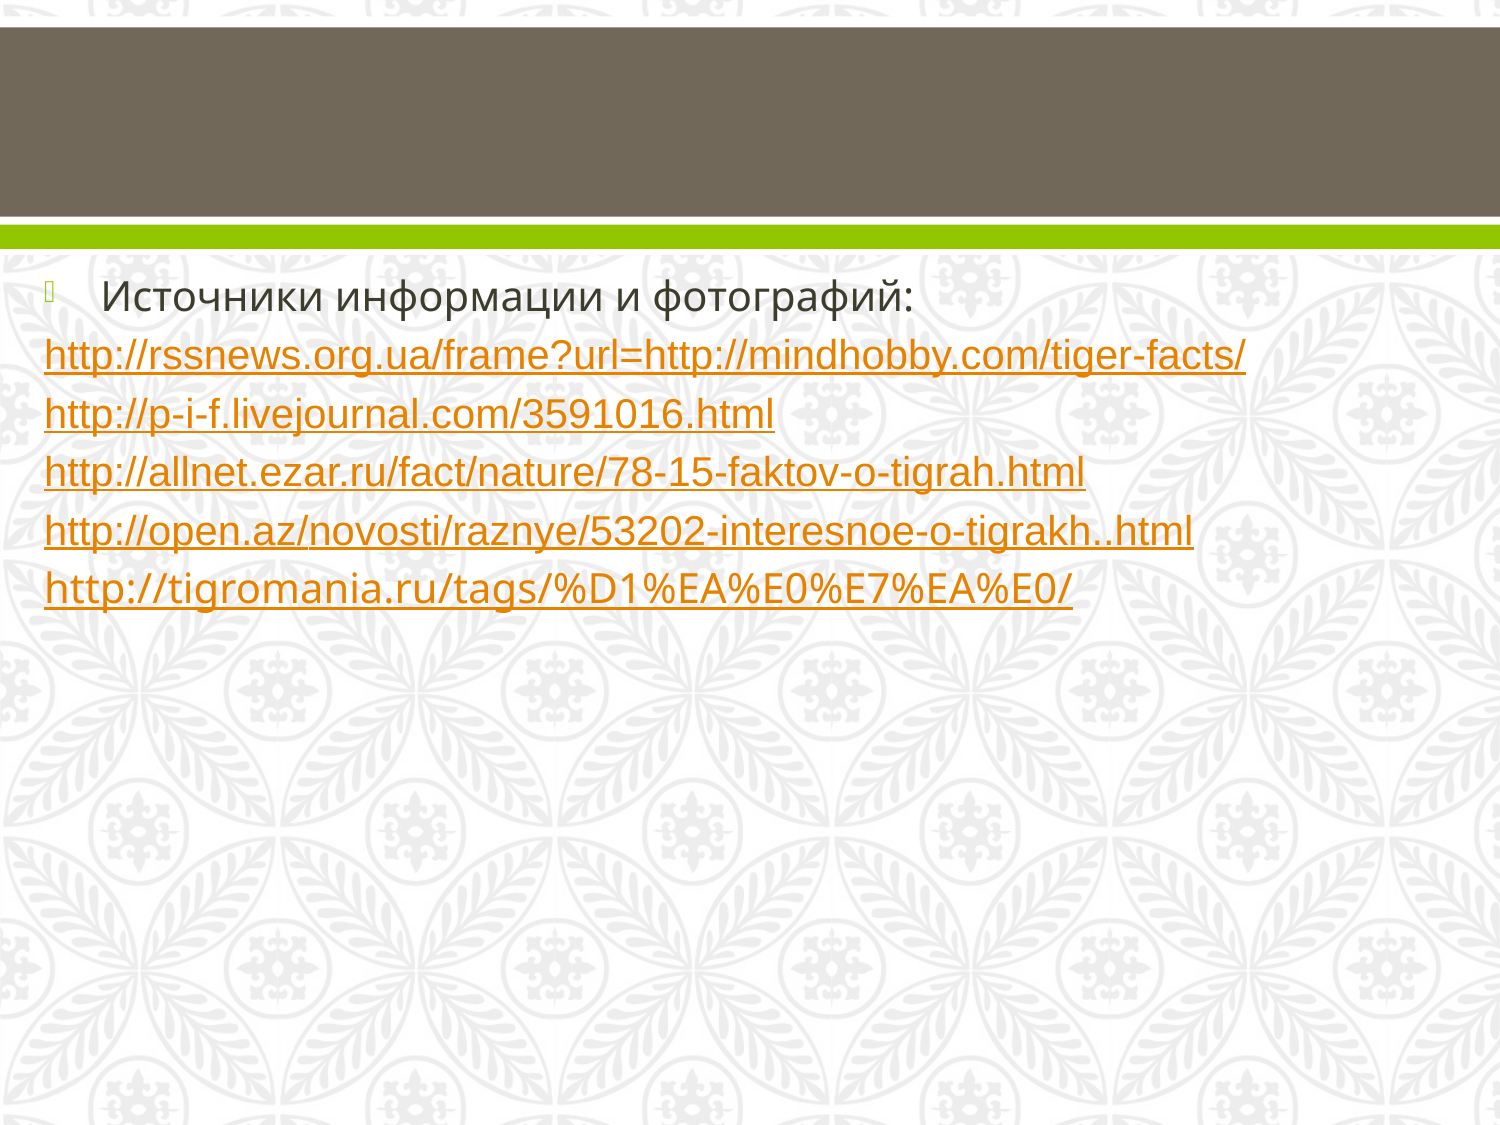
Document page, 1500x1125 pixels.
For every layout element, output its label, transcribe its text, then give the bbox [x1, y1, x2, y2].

text_box Источники информации и фотографий: http://rssnews.org.ua/frame?url=http://mindhobby.com/tiger-facts/ http://p-i-f.livejournal.com/3591016.html http://allnet.ezar.ru/fact/nature/78-15-faktov-o-tigrah.html http://open.az/novosti/raznye/53202-interesnoe-o-tigrakh..html http://tigromania.ru/tags/%D1%EA%E0%E7%EA%E0/ [29, 262, 1459, 728]
